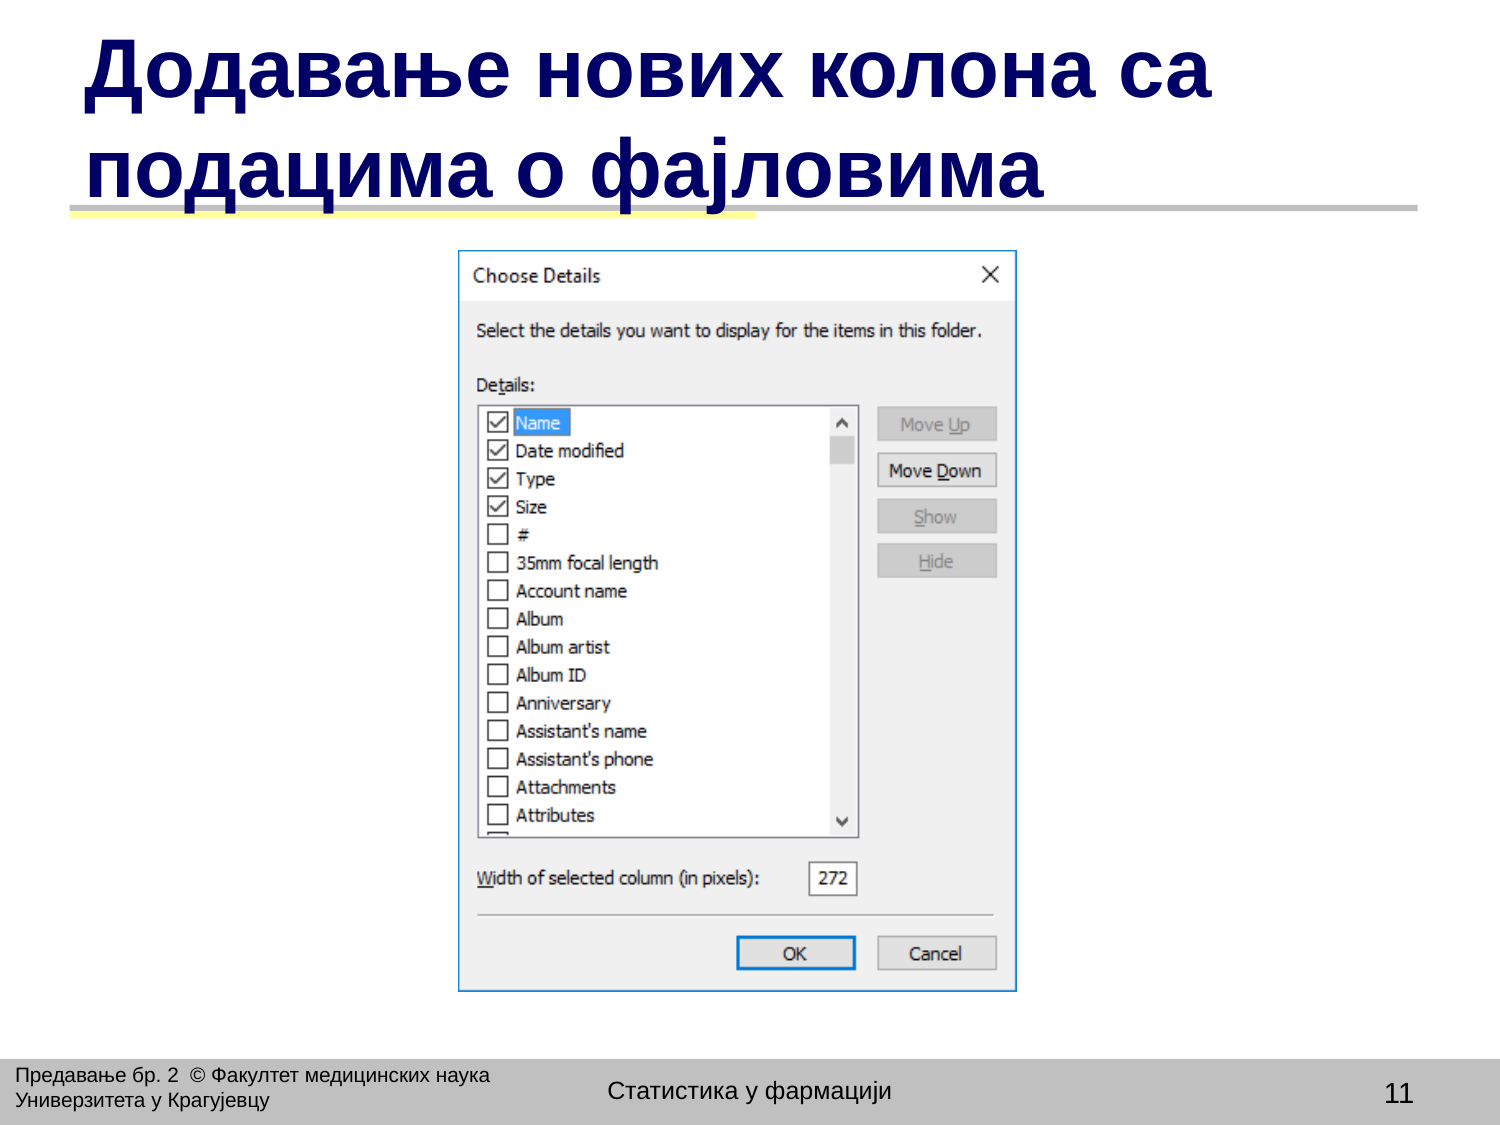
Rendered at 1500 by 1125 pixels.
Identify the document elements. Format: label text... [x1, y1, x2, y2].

slide_number Предавање бр. 2 © Факултет медицинских наука Универзитета у Крагујевцу [0, 1053, 602, 1108]
footer Статистика у фармацији [512, 1066, 988, 1125]
title Додавање нових колона са подацима о фајловима [69, 19, 1426, 208]
slide_number 11 [1079, 1066, 1430, 1125]
picture [457, 250, 1017, 993]
